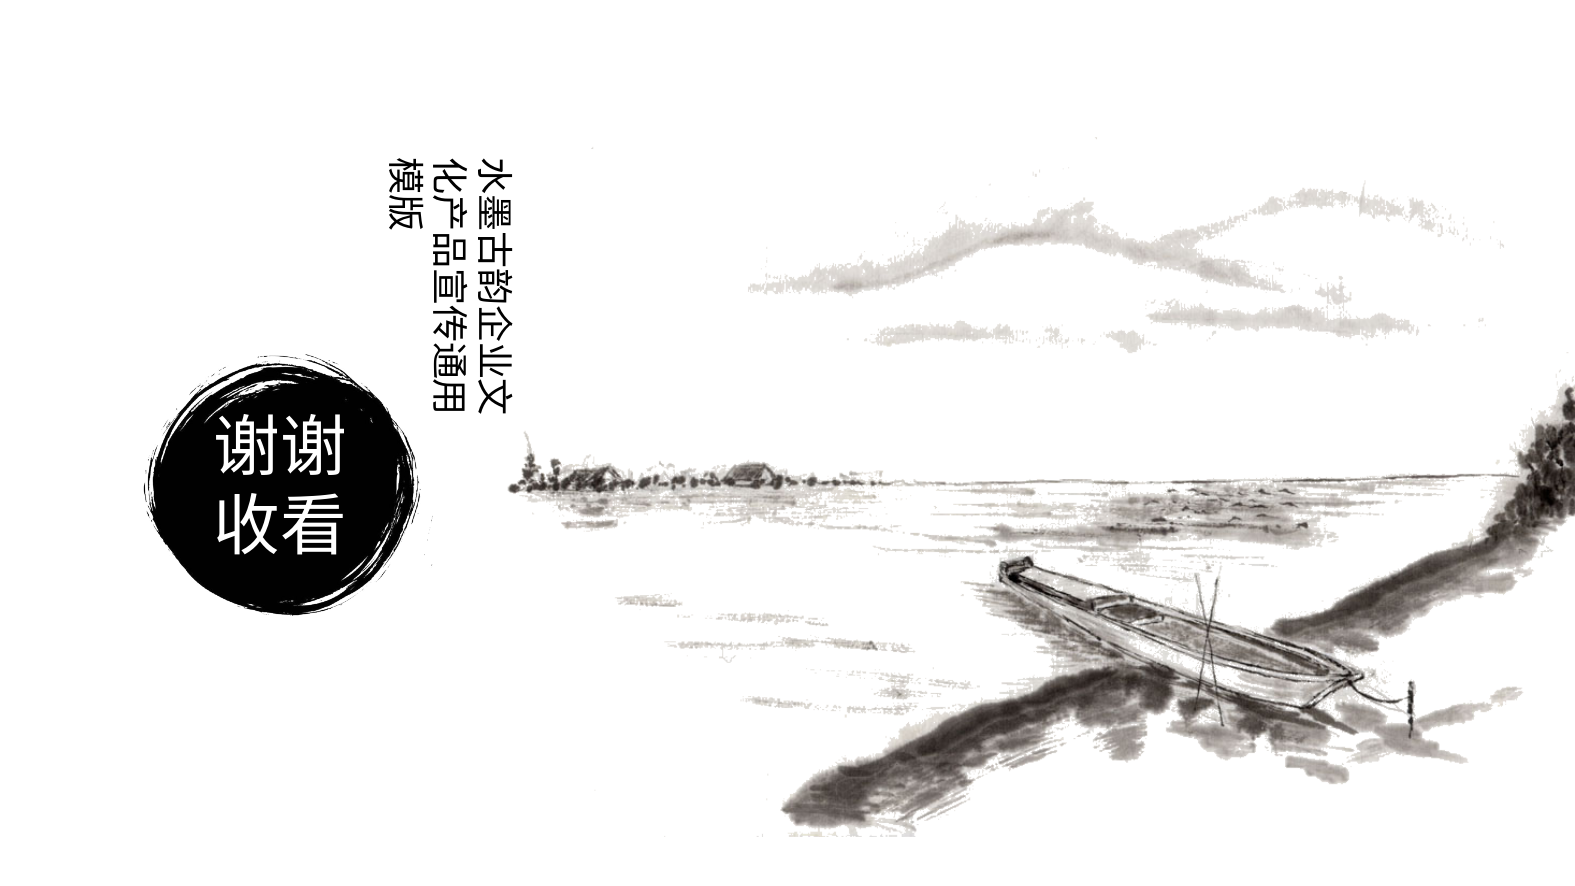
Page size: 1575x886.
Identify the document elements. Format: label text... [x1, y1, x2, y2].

picture [133, 336, 433, 631]
picture [501, 77, 1575, 837]
text_box 水墨古韵企业文化产品宣传通用模版 [360, 142, 501, 435]
